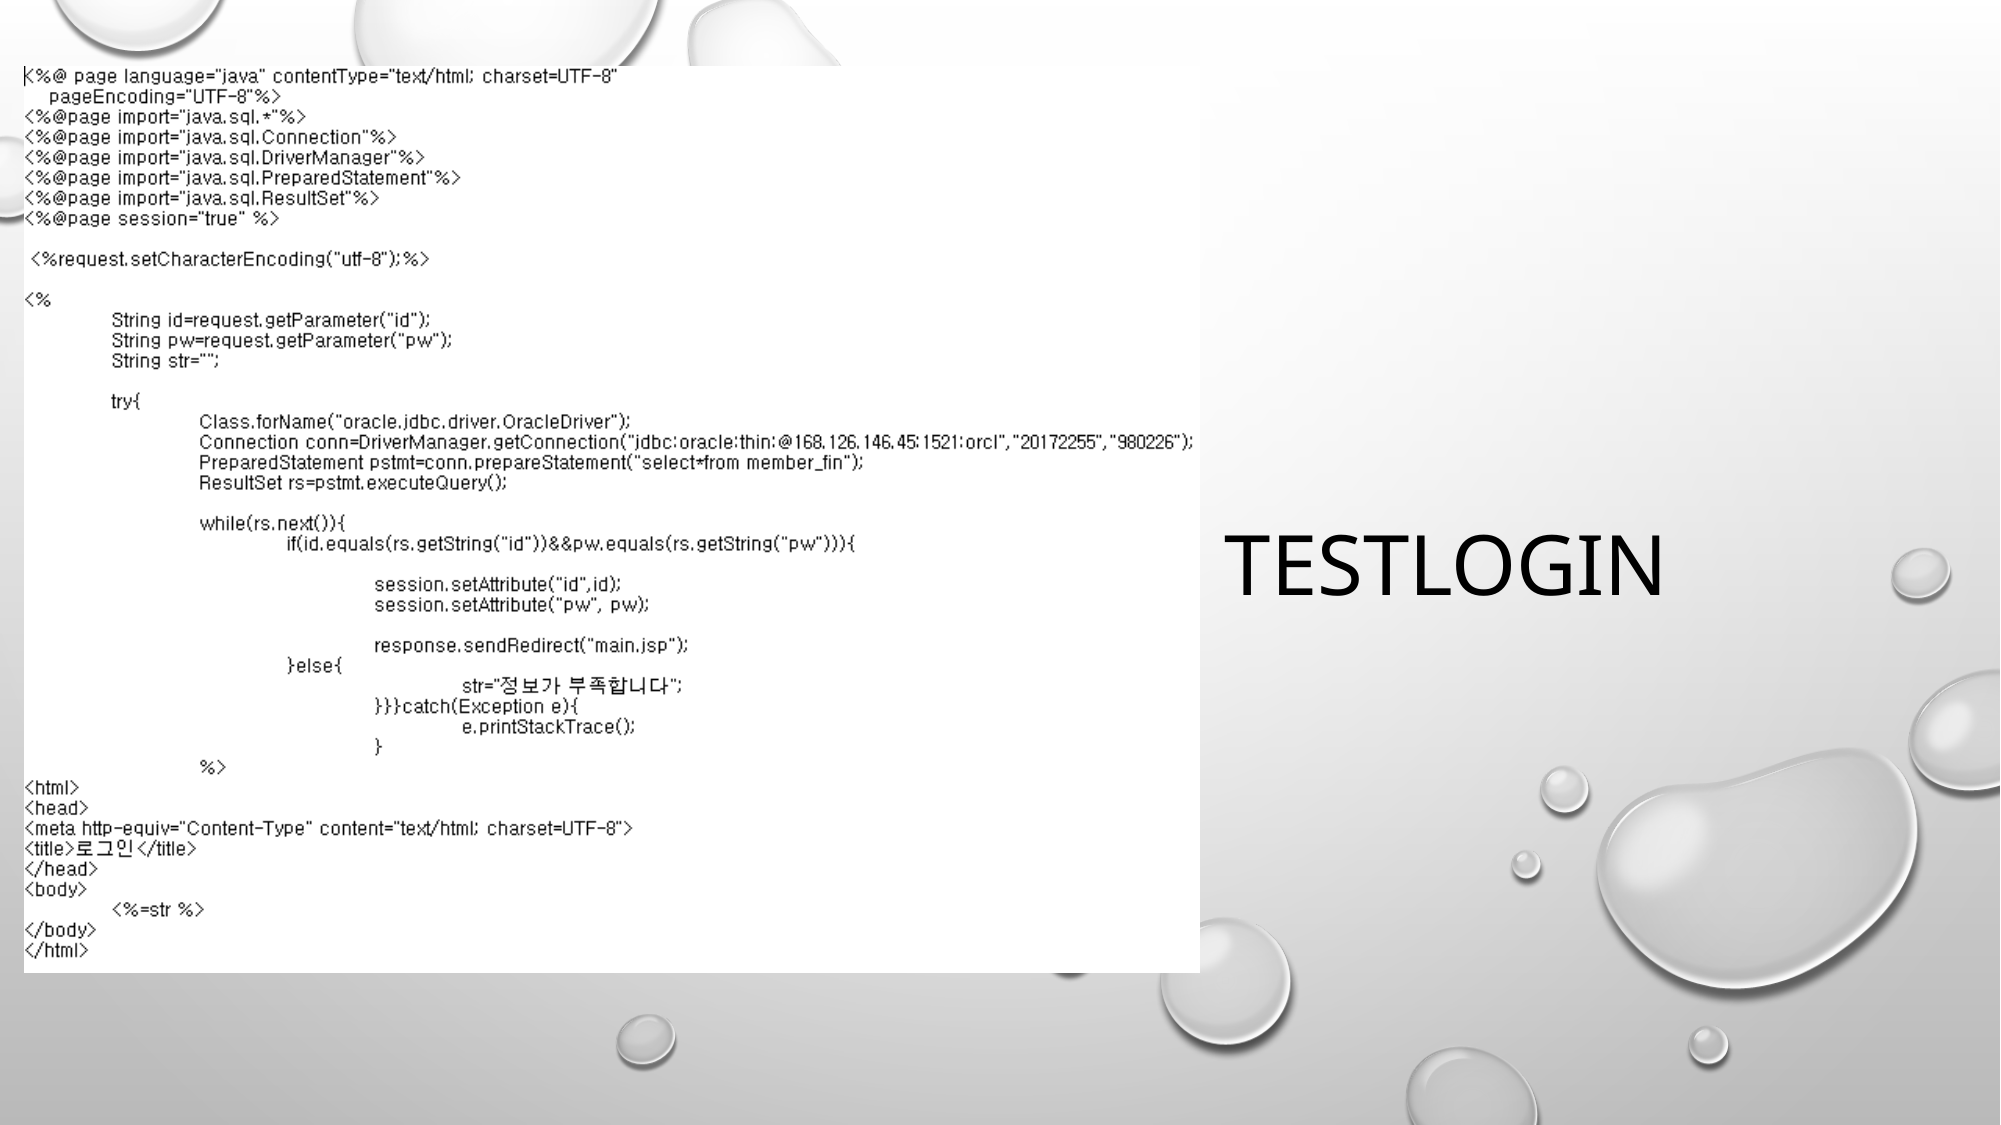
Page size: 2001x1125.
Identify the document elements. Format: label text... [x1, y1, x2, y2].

picture [0, 0, 2000, 1125]
title testLogin [1206, 213, 1713, 625]
